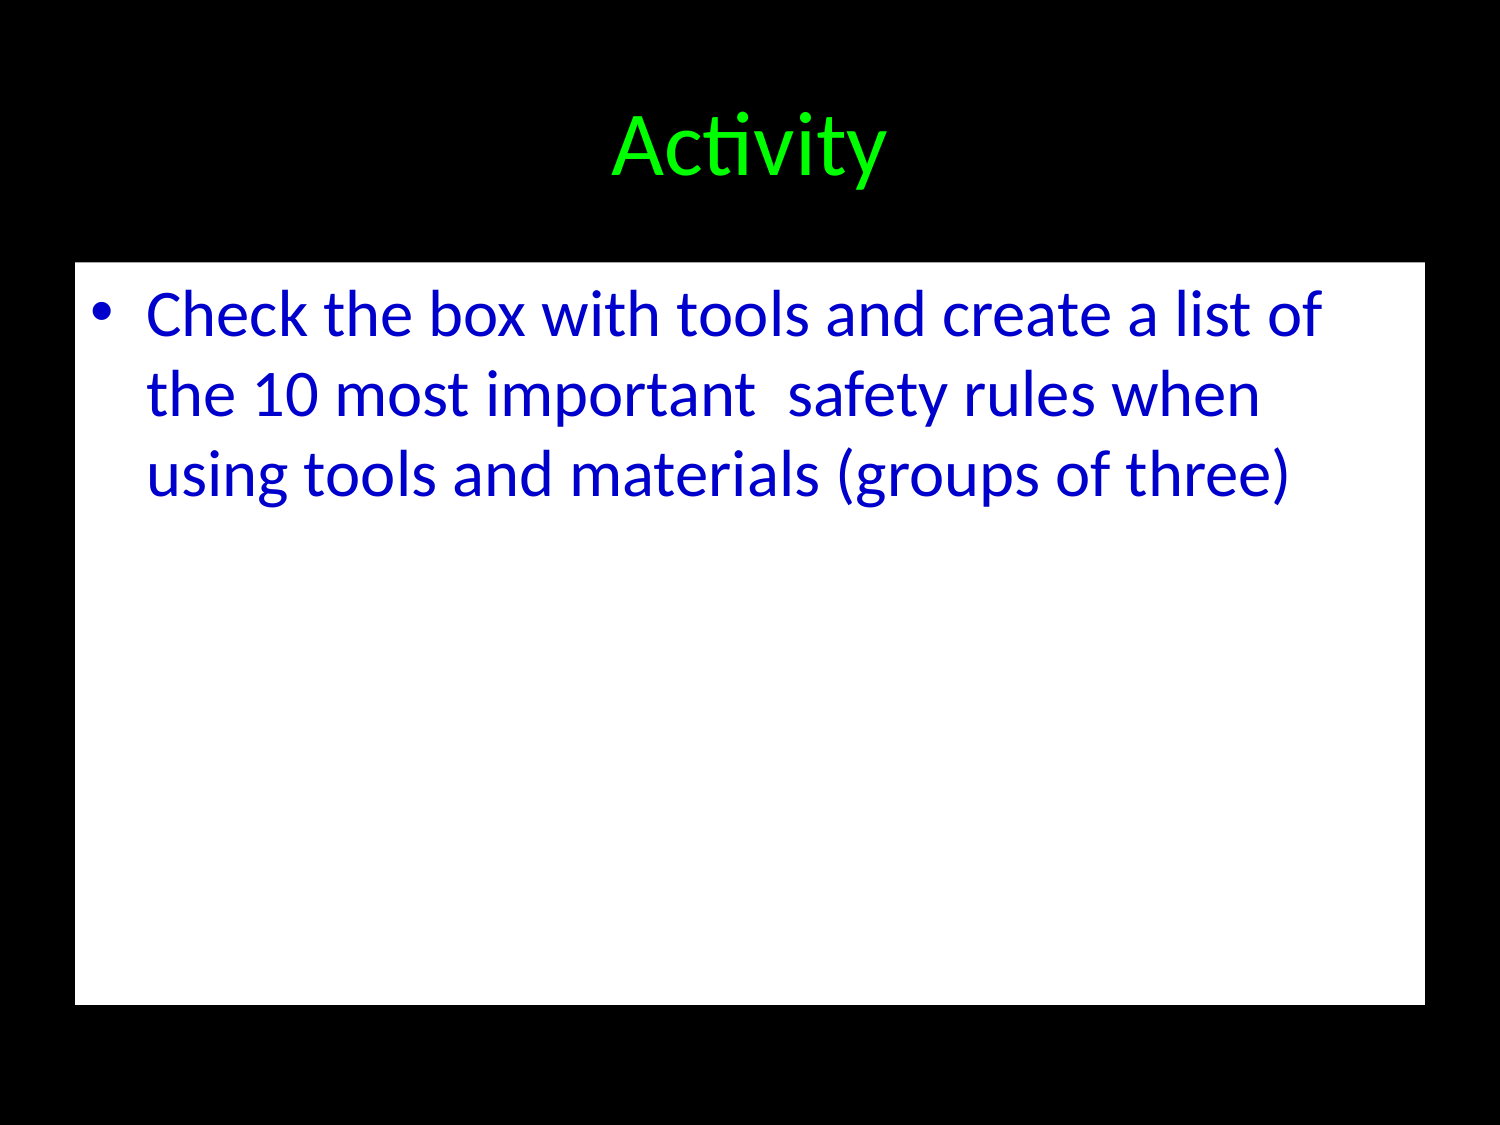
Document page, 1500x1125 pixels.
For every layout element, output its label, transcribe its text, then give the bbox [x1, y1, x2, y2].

list Check the box with tools and create a list of the 10 most important safety rules when using tools and materials (groups of three) [75, 262, 1425, 1005]
title Activity [75, 45, 1425, 233]
